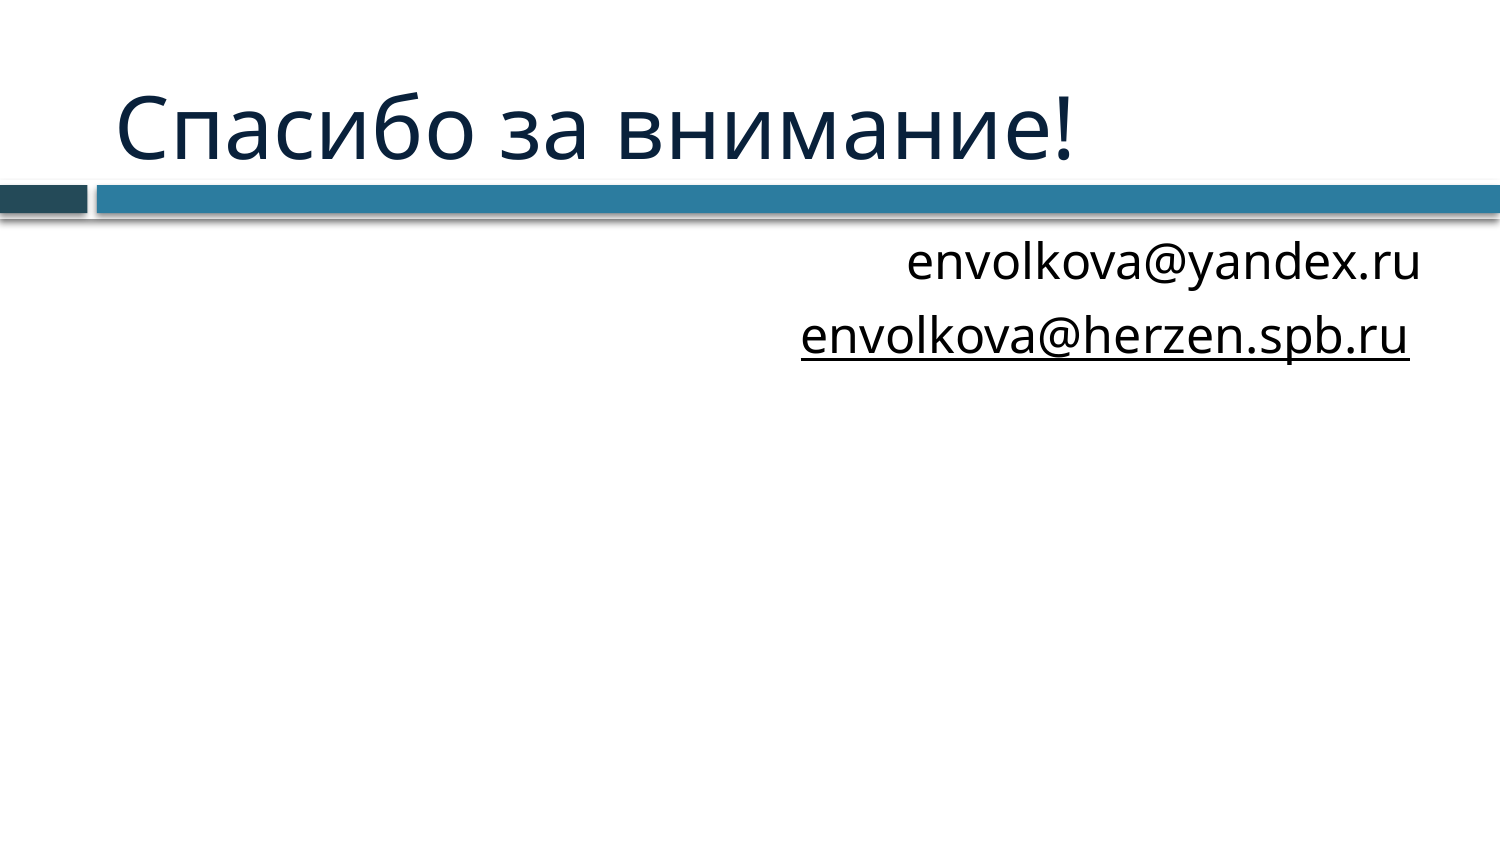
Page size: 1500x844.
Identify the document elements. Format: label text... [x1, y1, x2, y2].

title Спасибо за внимание! [99, 19, 1438, 185]
list envolkova@yandex.ru envolkova@herzen.spb.ru [100, 221, 1438, 754]
